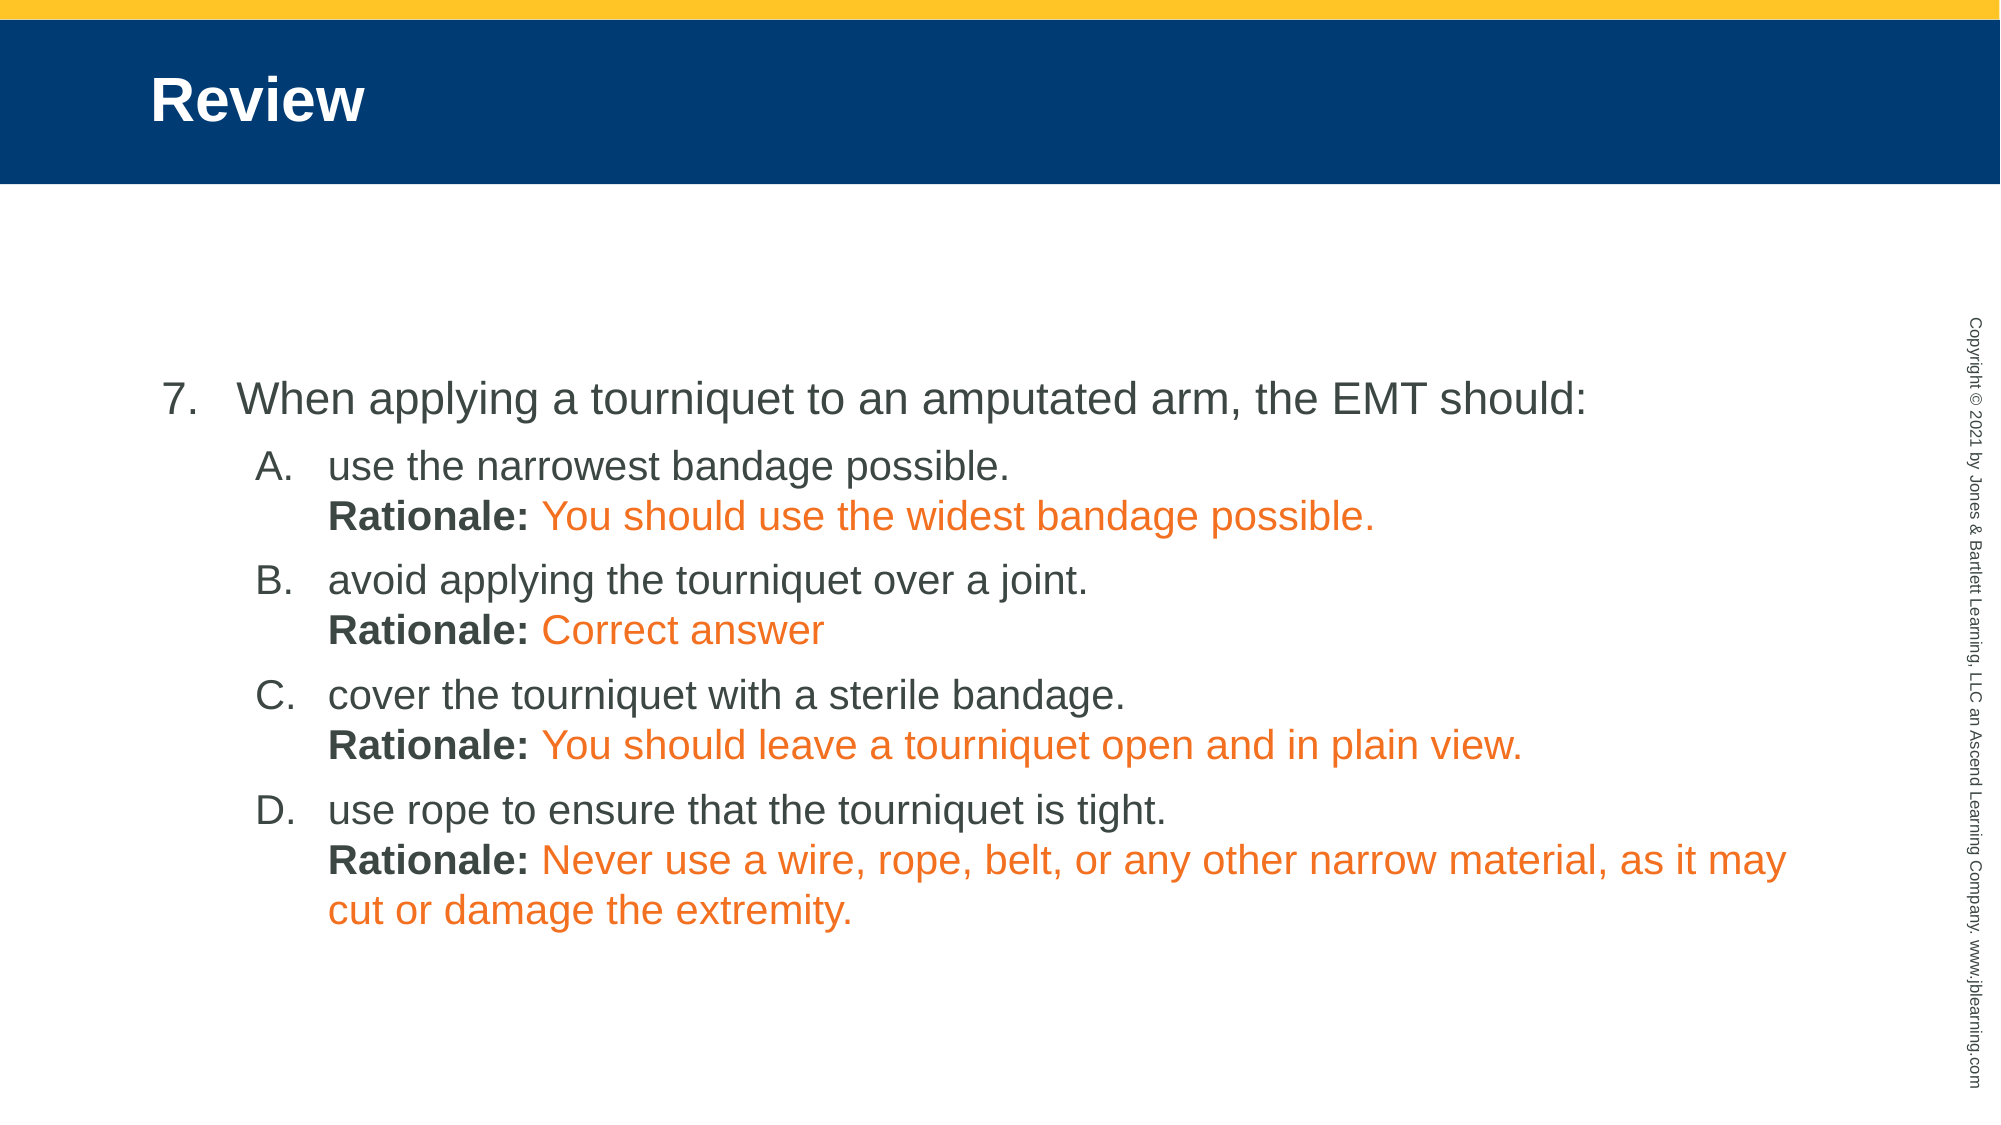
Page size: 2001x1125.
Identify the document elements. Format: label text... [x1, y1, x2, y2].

title Review [0, 19, 2000, 185]
list When applying a tourniquet to an amputated arm, the EMT should: use the narrowest bandage possible. Rationale: You should use the widest bandage possible. avoid applying the tourniquet over a joint. Rationale: Correct answer cover the tourniquet with a sterile bandage. Rationale: You should leave a tourniquet open and in plain view. use rope to ensure that the tourniquet is tight. Rationale: Never use a wire, rope, belt, or any other narrow material, as it may cut or damage the extremity. [146, 361, 1859, 1016]
